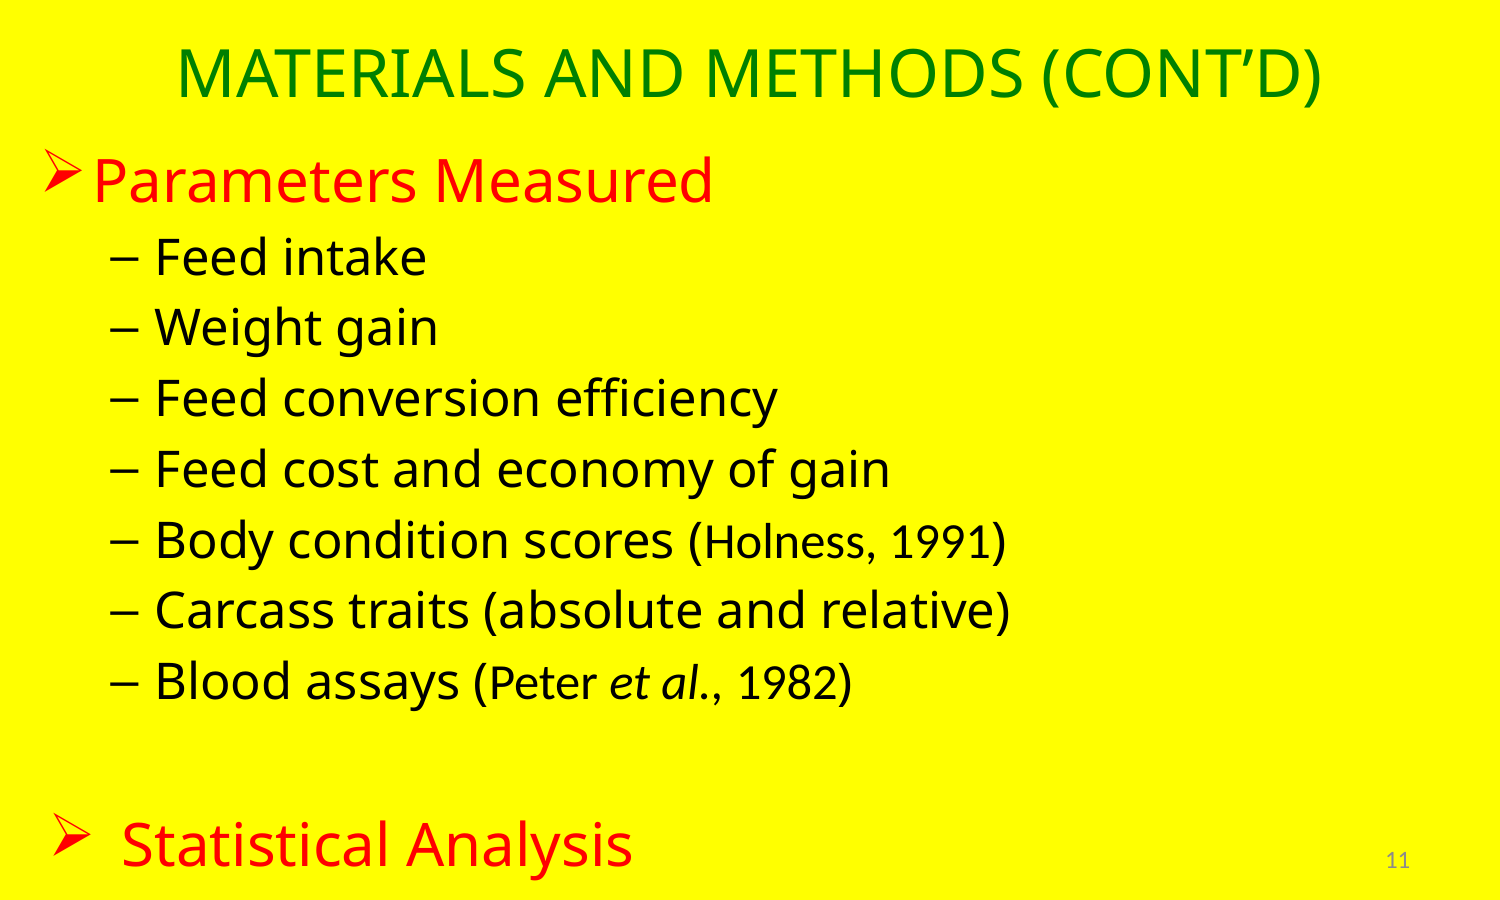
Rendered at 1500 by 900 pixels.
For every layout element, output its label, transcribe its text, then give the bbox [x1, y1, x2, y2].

slide_number 11 [1074, 834, 1425, 882]
title MATERIALS AND METHODS (CONT’D) [0, 15, 1500, 128]
list Parameters Measured Feed intake Weight gain Feed conversion efficiency Feed cost and economy of gain Body condition scores (Holness, 1991) Carcass traits (absolute and relative) Blood assays (Peter et al., 1982) Statistical Analysis [24, 135, 1463, 890]
